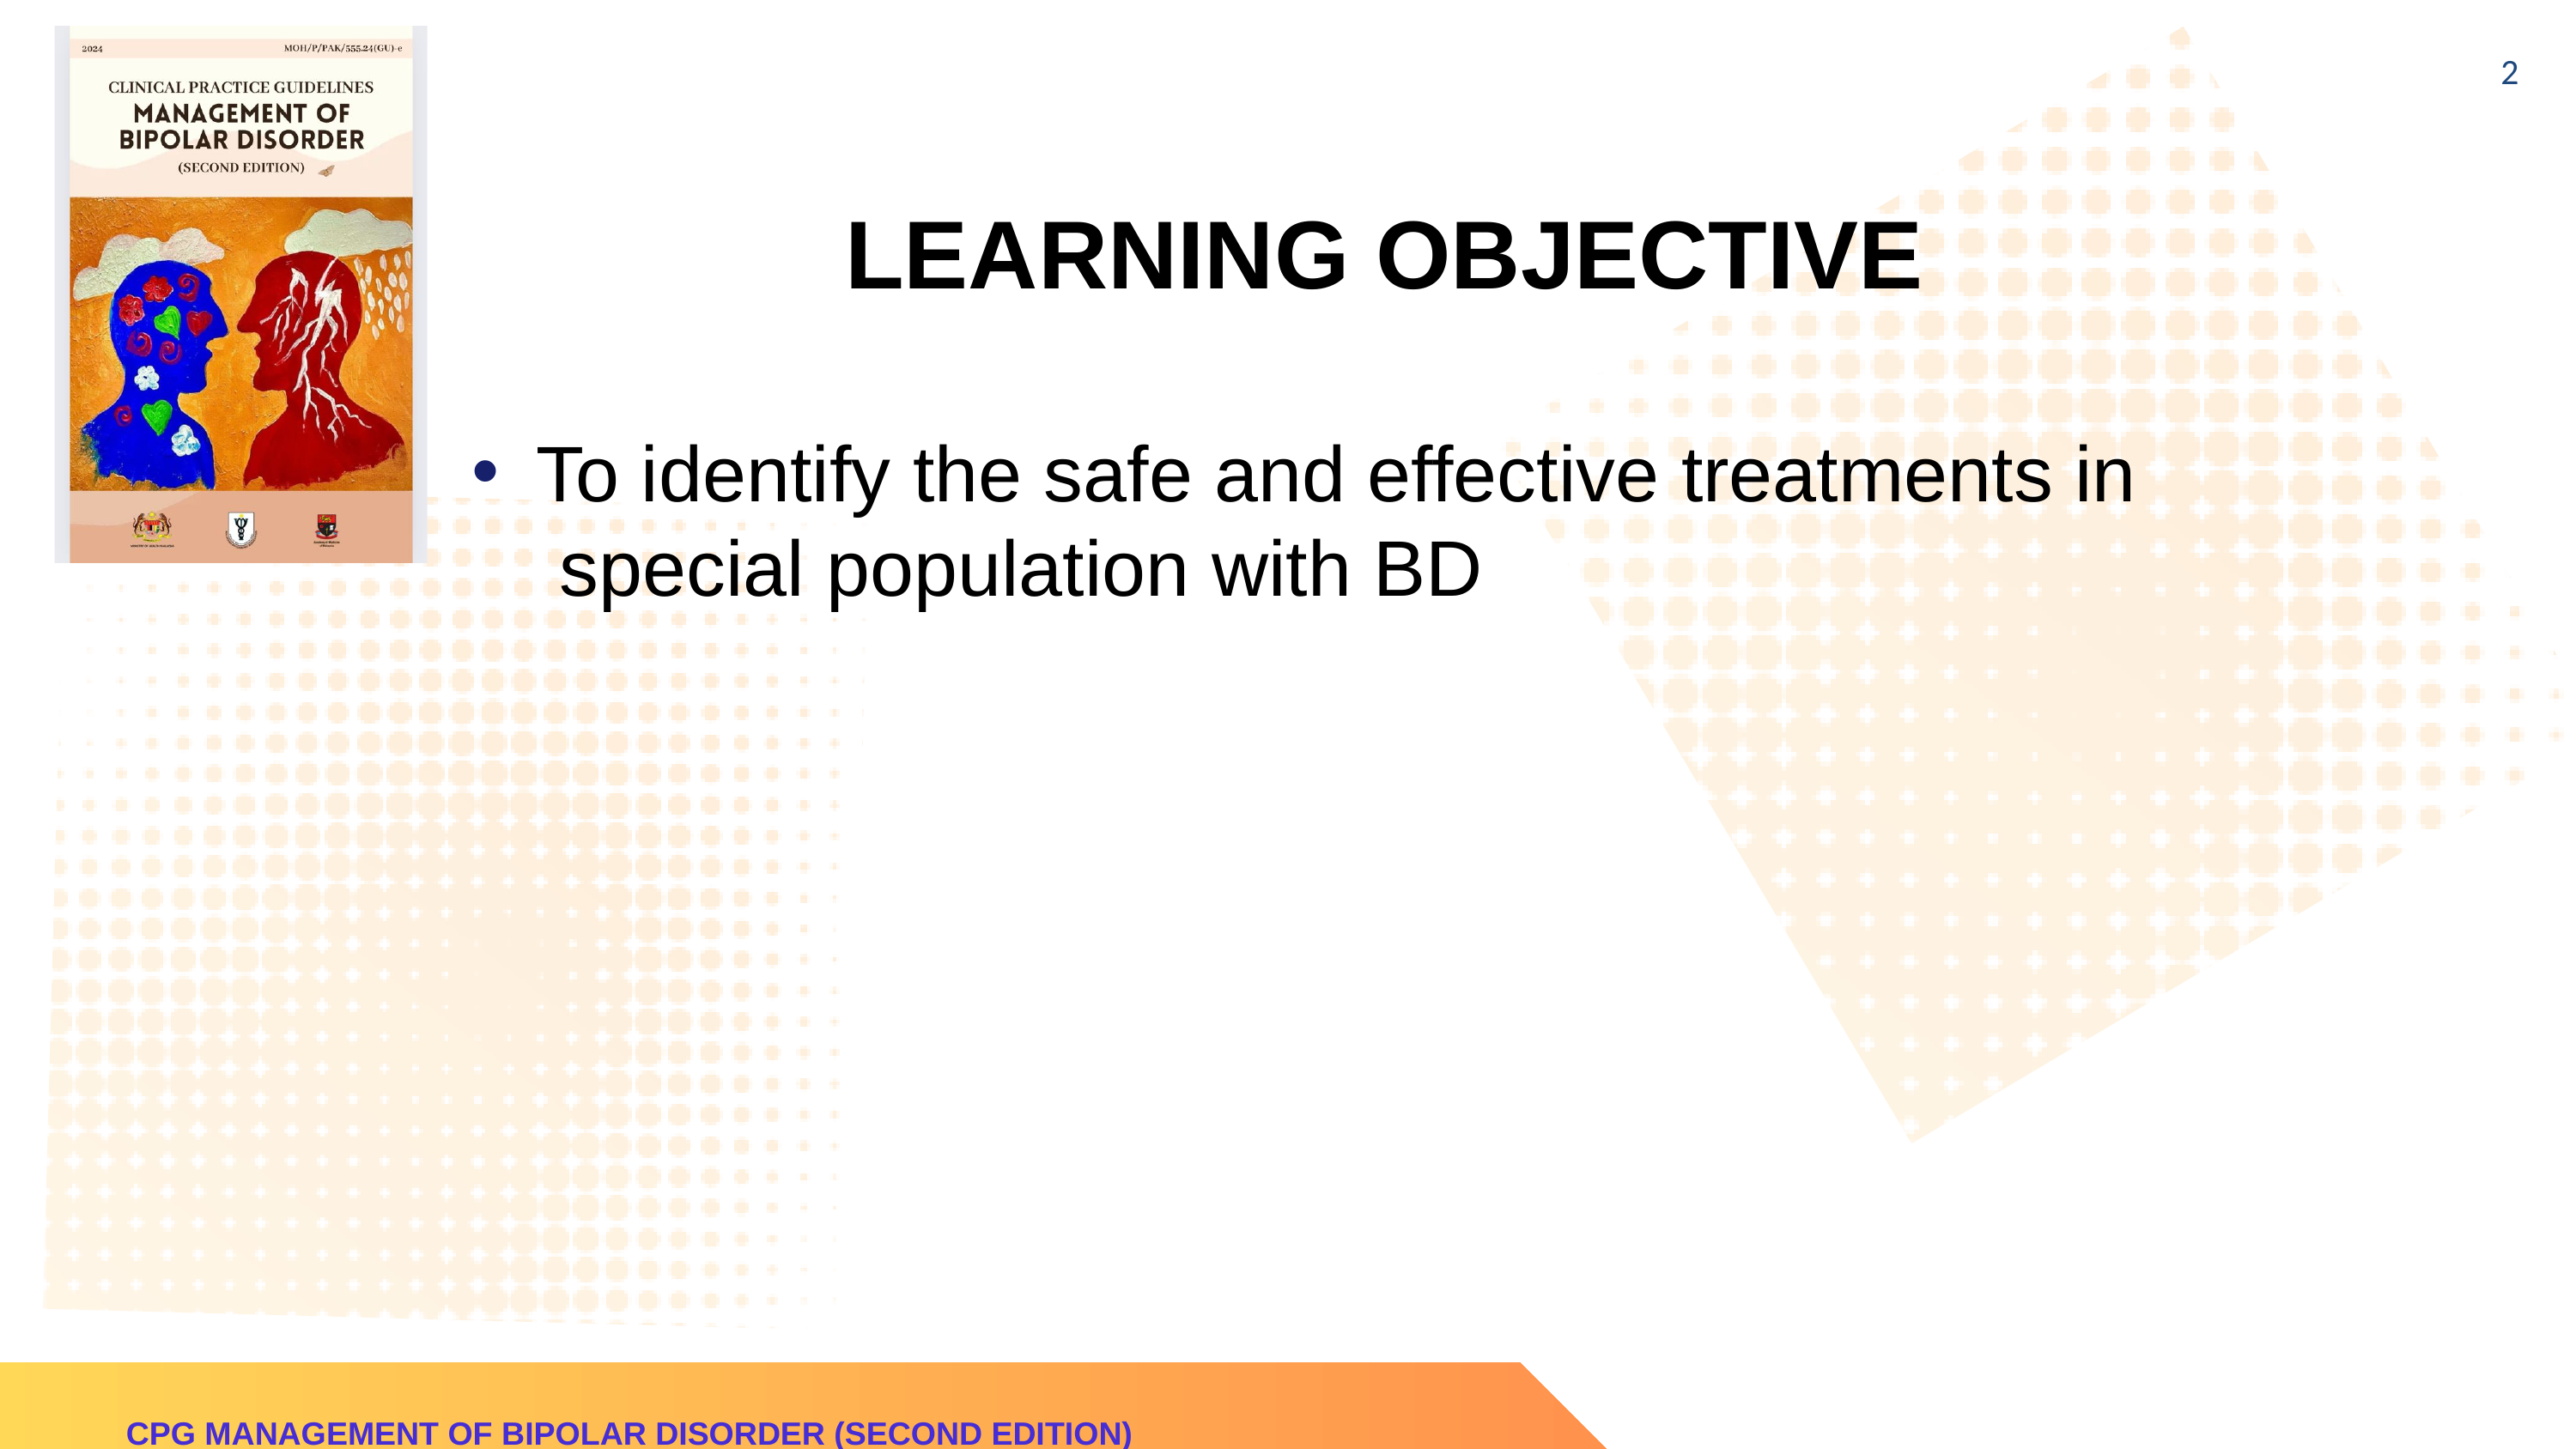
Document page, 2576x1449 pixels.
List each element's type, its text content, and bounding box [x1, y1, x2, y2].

text_box To identify the safe and effective treatments in special population with BD [459, 416, 2223, 619]
text_box [43, 496, 866, 1331]
text_box LEARNING OBJECTIVE [643, 185, 2125, 373]
text_box [1526, 26, 2576, 1144]
text_box [54, 26, 428, 563]
slide_number 2 [2231, 45, 2532, 97]
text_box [0, 1361, 1648, 1449]
